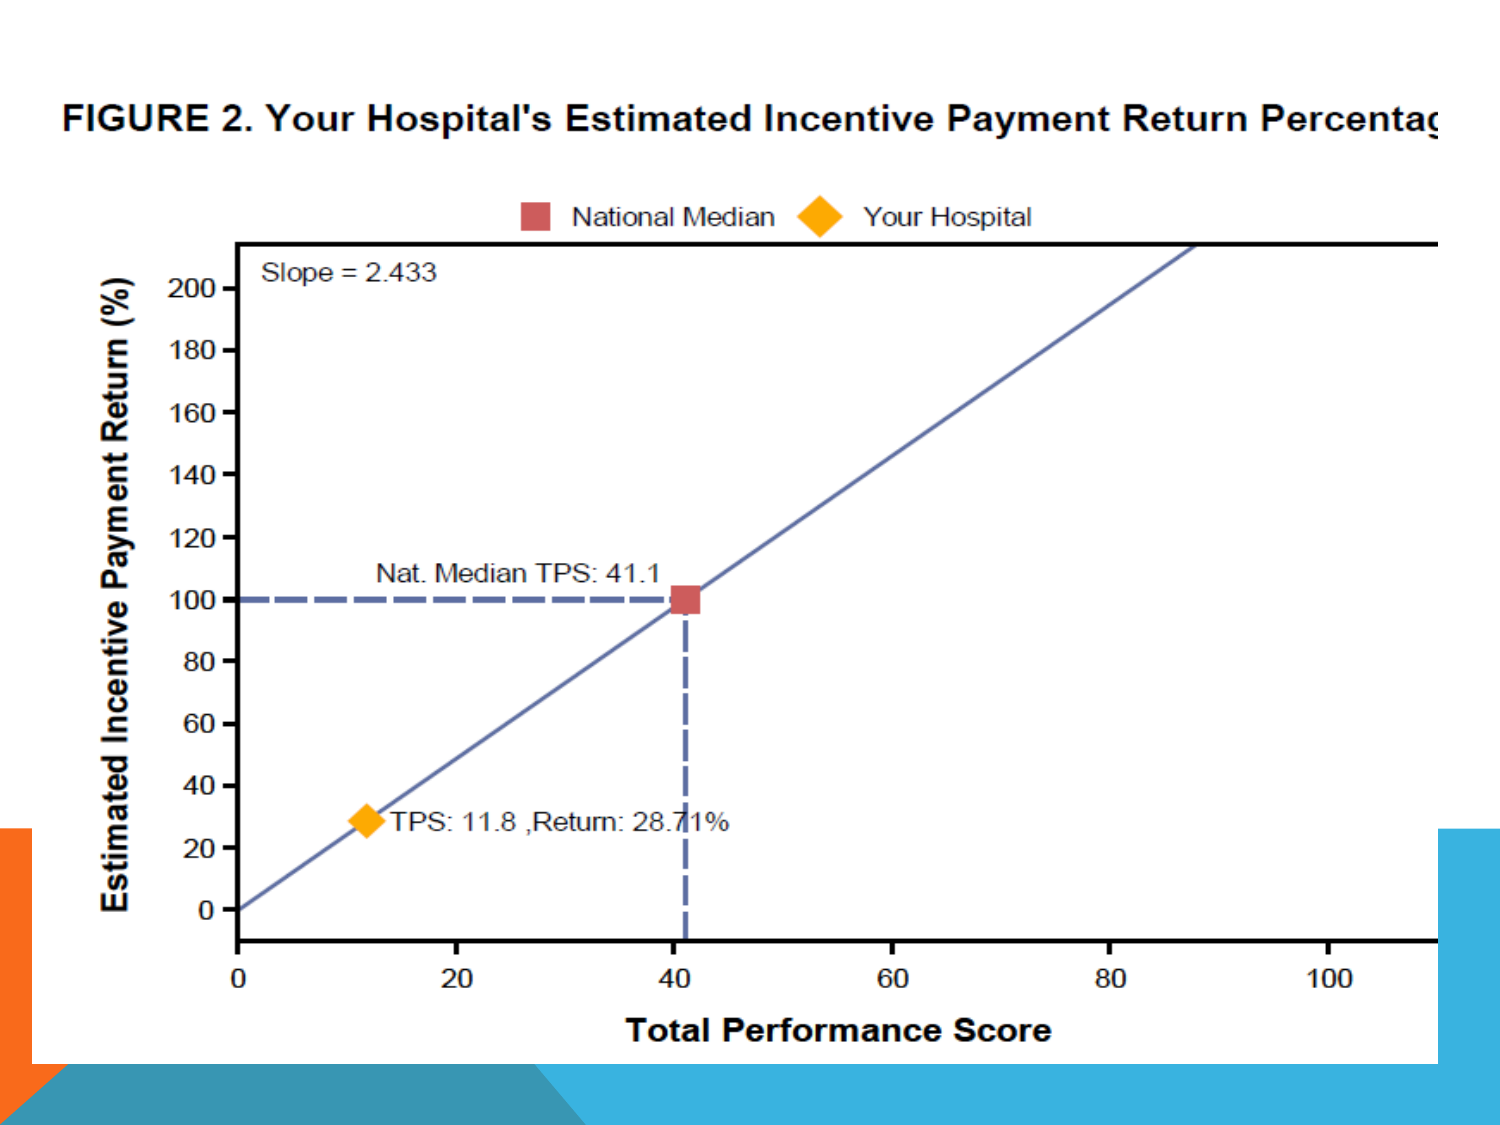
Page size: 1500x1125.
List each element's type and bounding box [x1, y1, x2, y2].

picture [31, 87, 1438, 1065]
